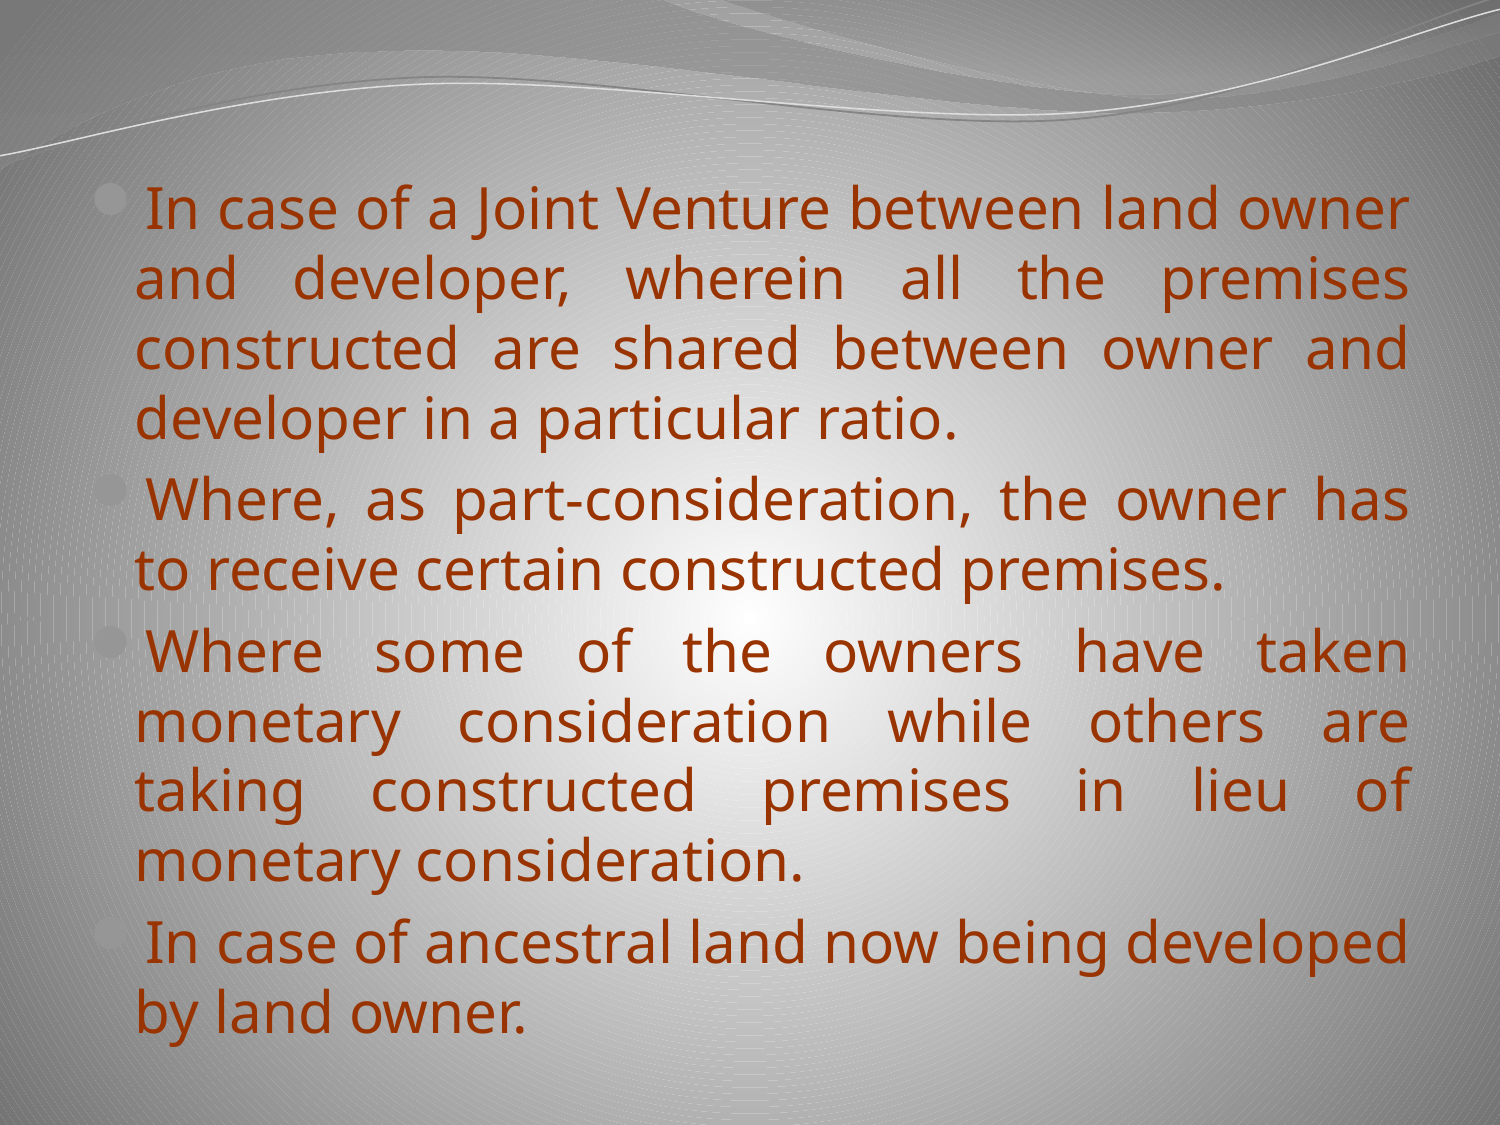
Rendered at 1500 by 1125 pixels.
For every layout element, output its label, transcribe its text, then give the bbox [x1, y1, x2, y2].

list In case of a Joint Venture between land owner and developer, wherein all the premises constructed are shared between owner and developer in a particular ratio. Where, as part-consideration, the owner has to receive certain constructed premises. Where some of the owners have taken monetary consideration while others are taking constructed premises in lieu of monetary consideration. In case of ancestral land now being developed by land owner. [75, 164, 1425, 1090]
